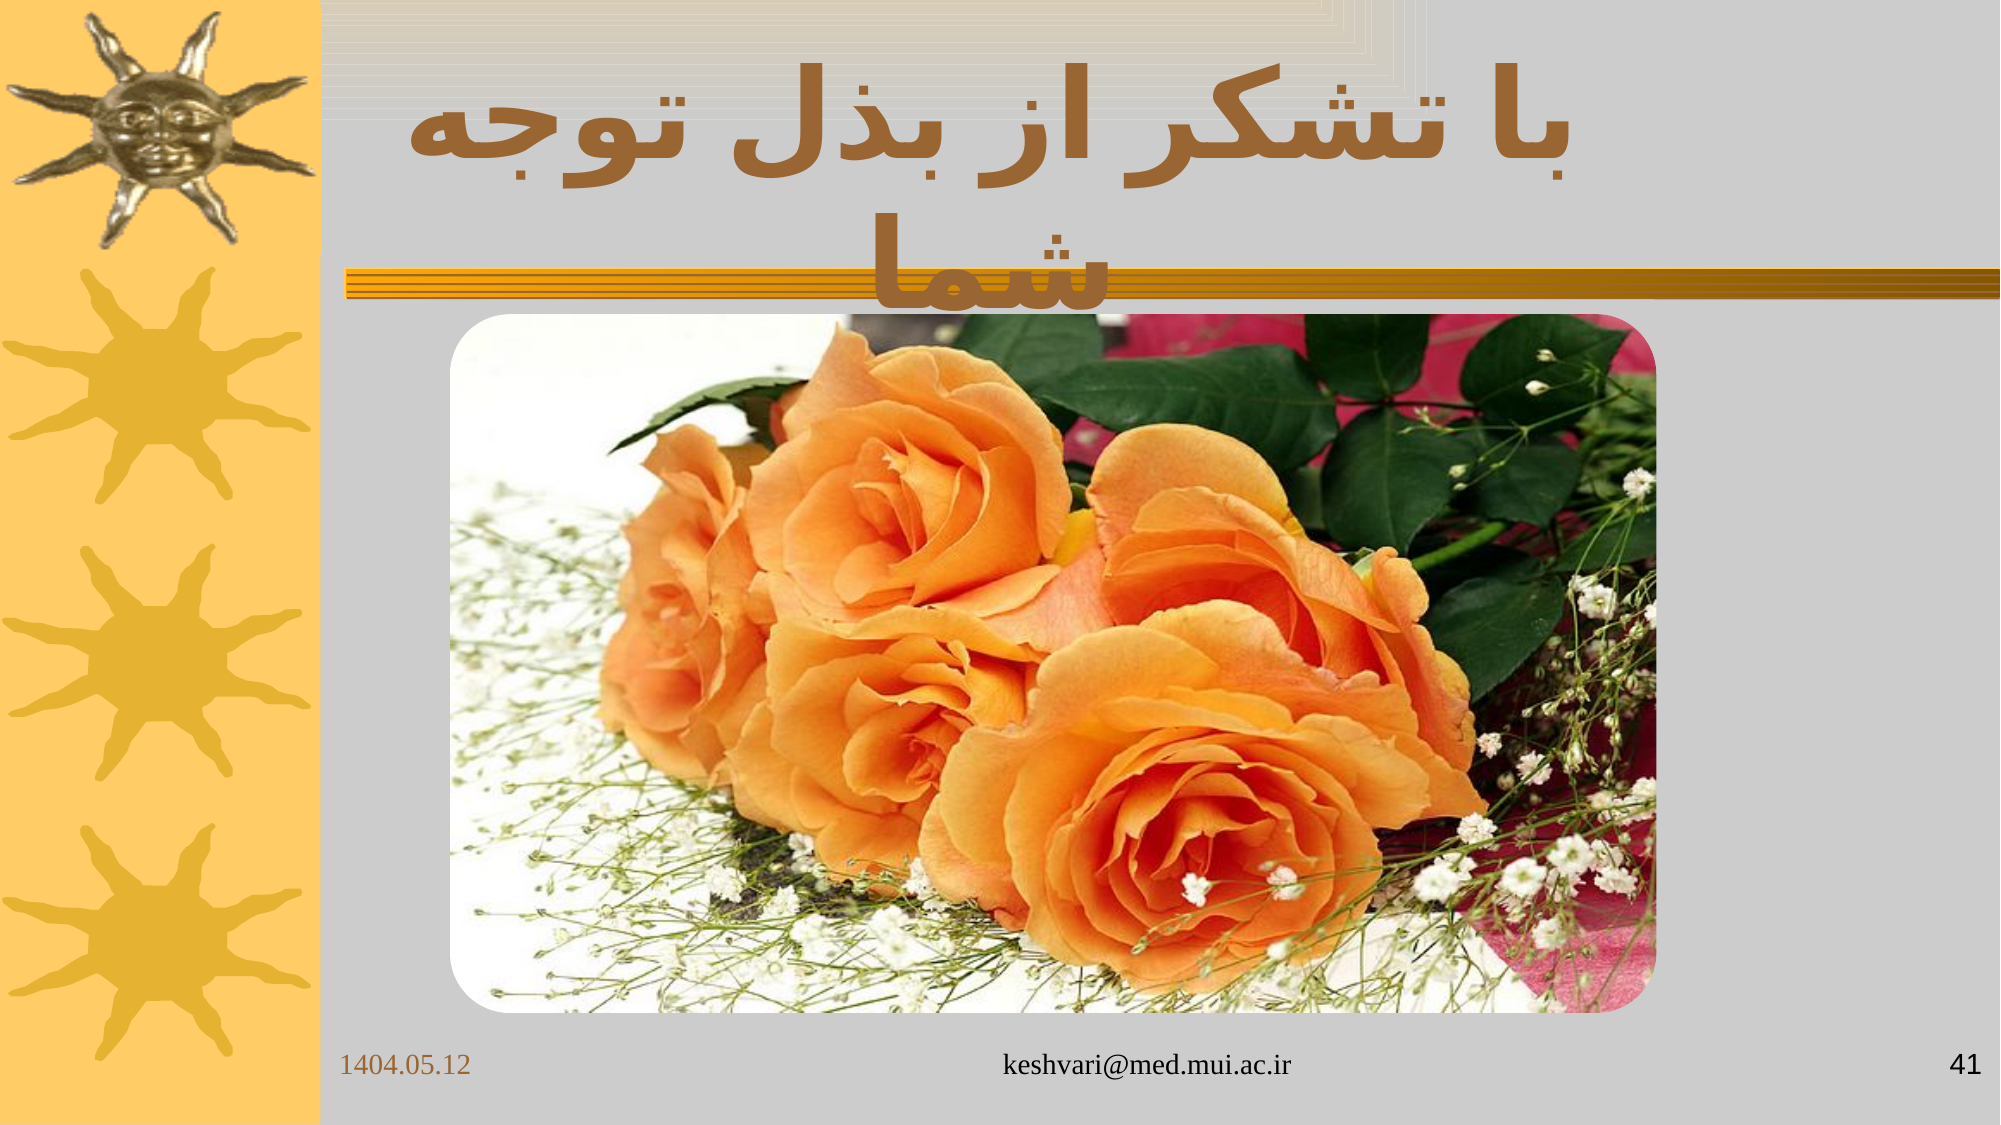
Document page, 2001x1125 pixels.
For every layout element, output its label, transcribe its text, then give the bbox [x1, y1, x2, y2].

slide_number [323, 1025, 714, 1100]
title با تشکر از بذل توجه شما [375, 64, 1609, 303]
footer keshvari@med.mui.ac.ir [830, 1025, 1464, 1100]
slide_number 41 [1580, 1025, 1998, 1100]
picture [449, 313, 1657, 1014]
picture [2, 8, 322, 254]
